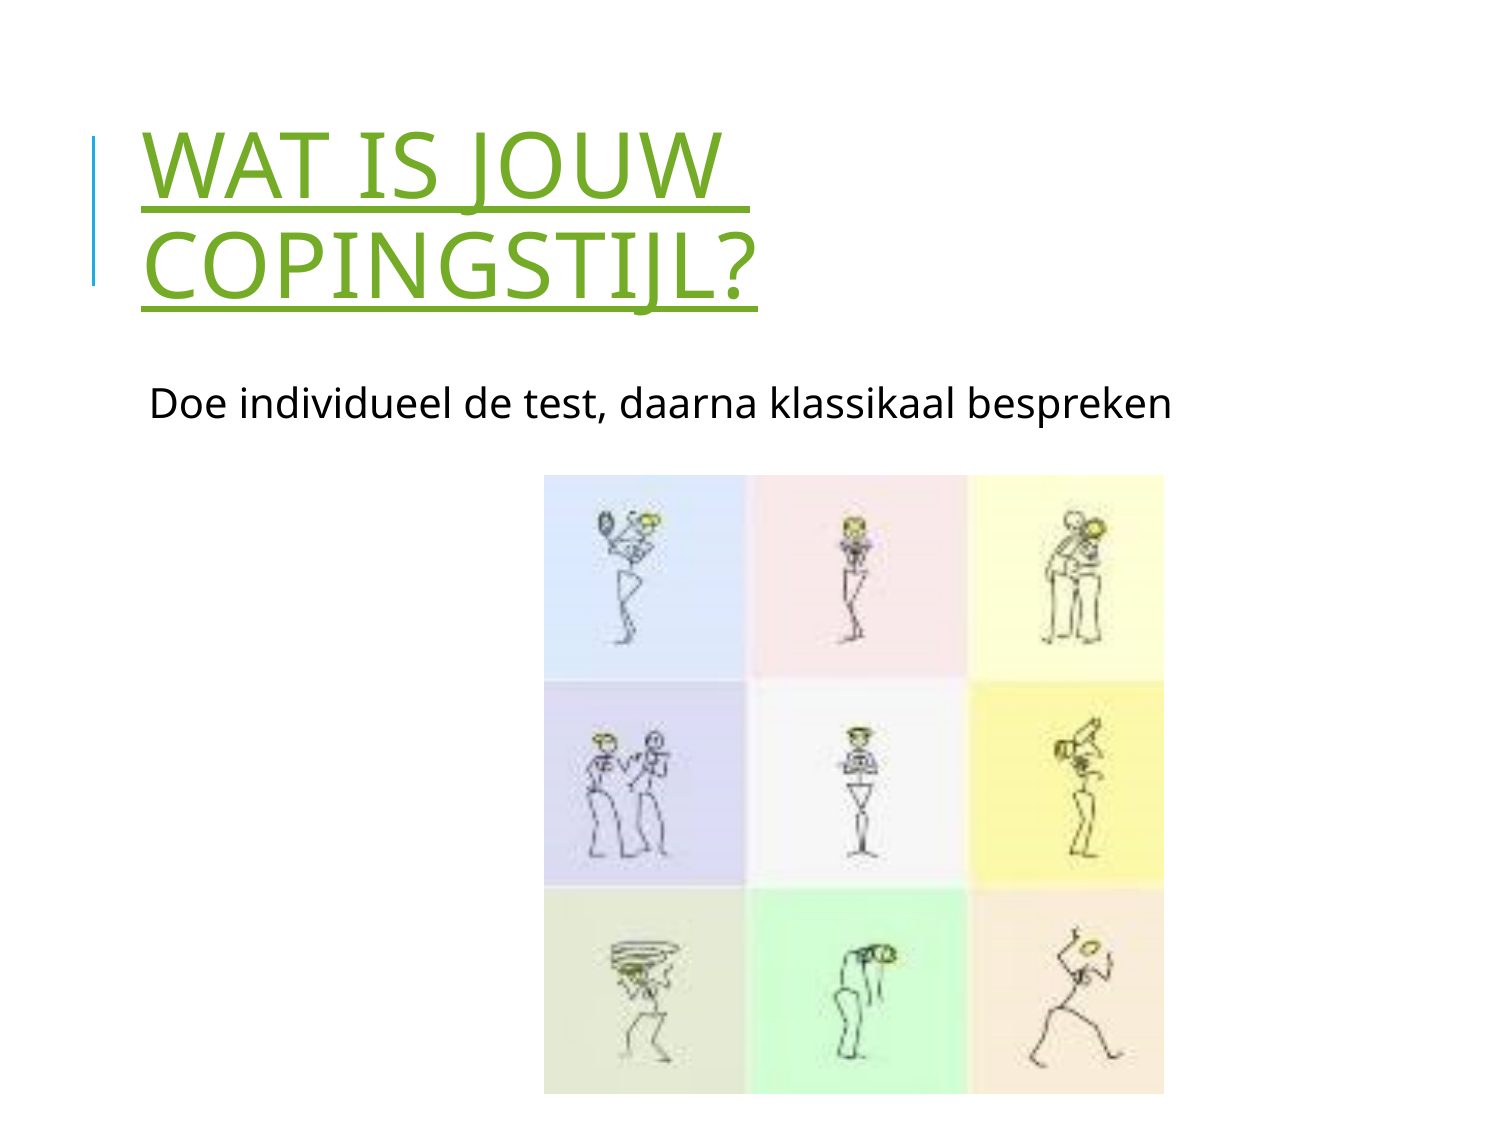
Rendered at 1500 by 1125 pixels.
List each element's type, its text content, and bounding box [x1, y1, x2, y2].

title Wat is jouw copingstijl? [126, 96, 1322, 342]
list Doe individueel de test, daarna klassikaal bespreken [126, 375, 1322, 1035]
picture [544, 475, 1164, 1095]
